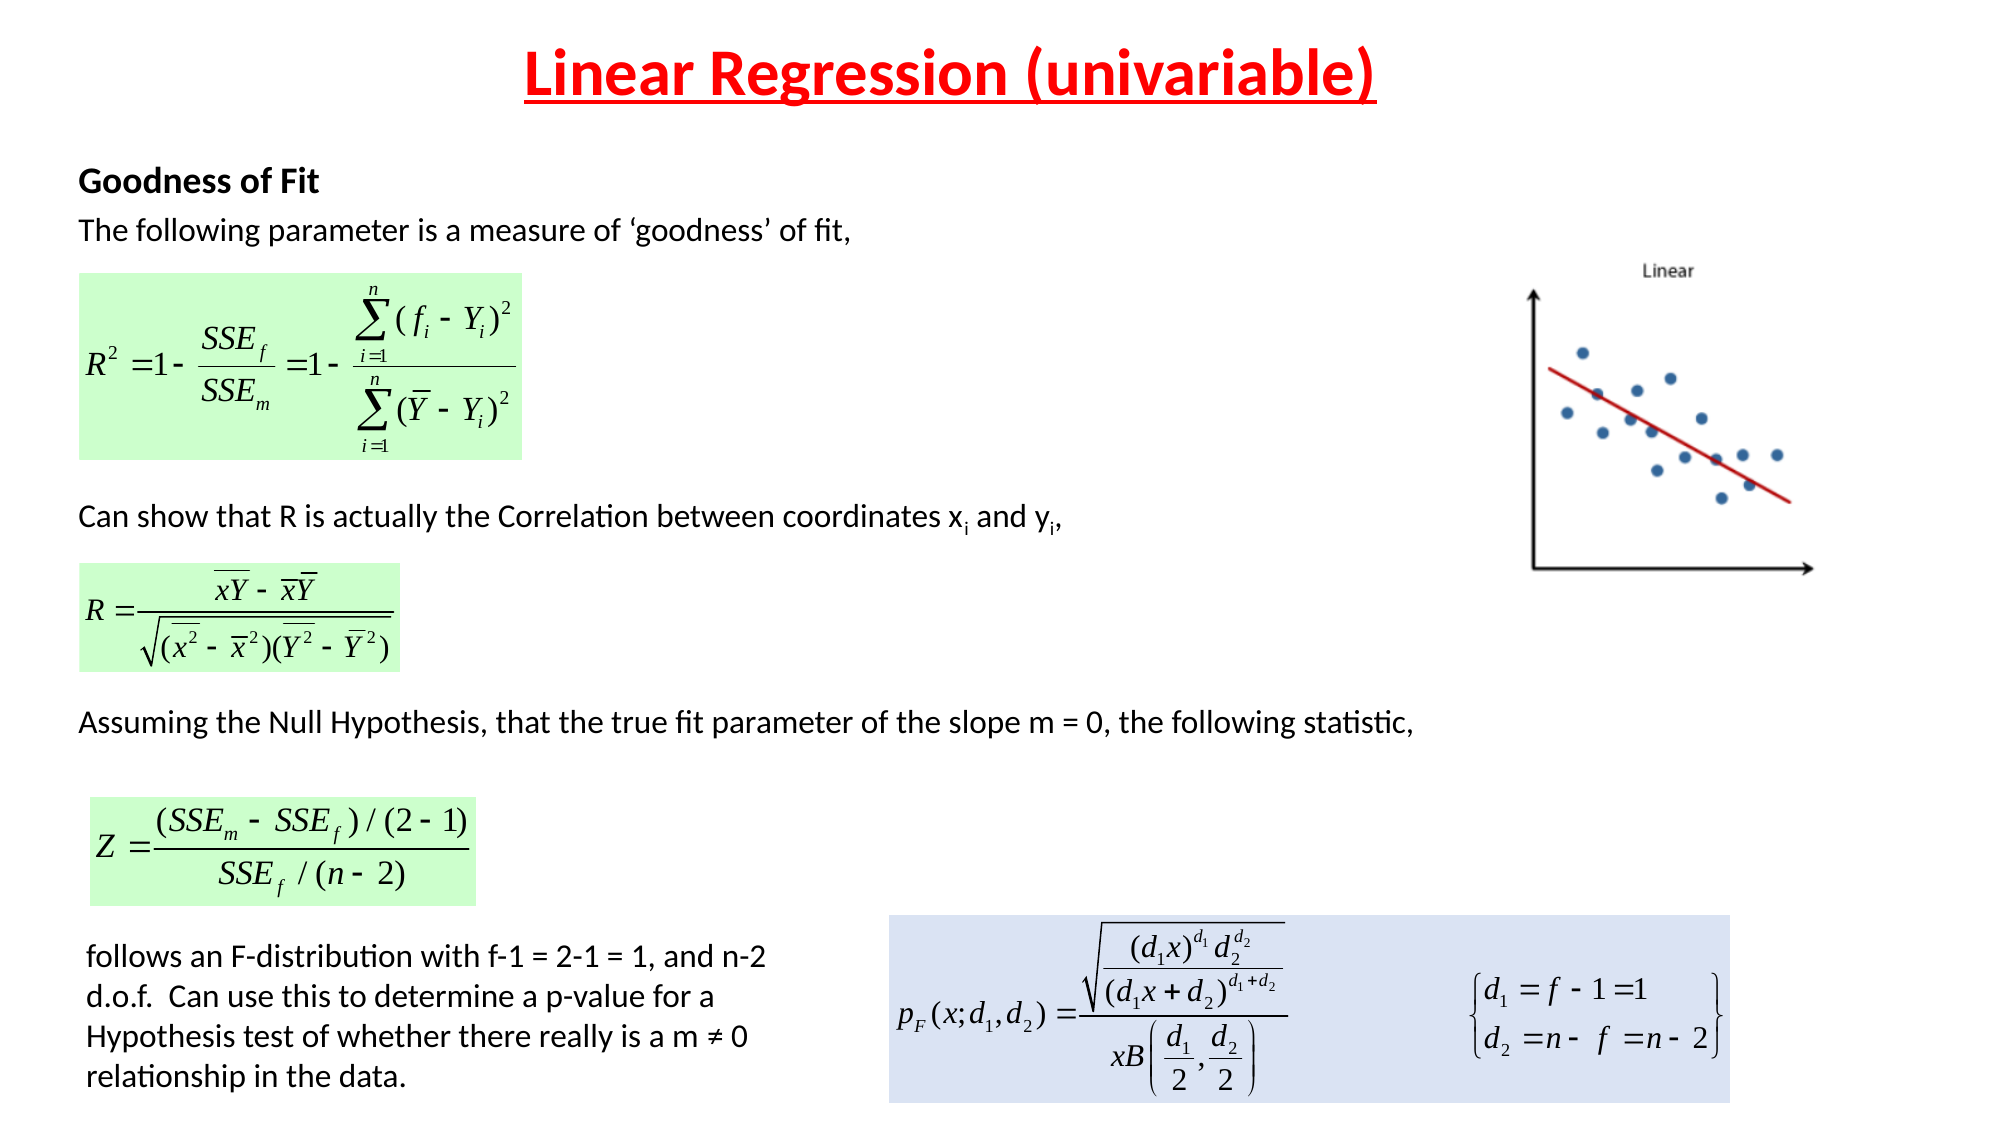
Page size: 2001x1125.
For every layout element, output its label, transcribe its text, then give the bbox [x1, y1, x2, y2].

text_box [79, 273, 523, 460]
picture [1509, 249, 1832, 588]
text_box Can show that R is actually the Correlation between coordinates xi and yi, [63, 486, 1239, 547]
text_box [79, 562, 401, 673]
text_box Linear Regression (univariable) [509, 21, 1417, 117]
text_box Goodness of Fit [63, 148, 379, 201]
text_box The following parameter is a measure of ‘goodness’ of fit, [63, 201, 928, 256]
text_box Assuming the Null Hypothesis, that the true fit parameter of the slope m = 0, the following statistic, [63, 692, 1452, 748]
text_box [89, 797, 477, 906]
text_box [889, 915, 1730, 1104]
text_box follows an F-distribution with f-1 = 2-1 = 1, and n-2 d.o.f. Can use this to determine a p-value for a Hypothesis test of whether there really is a m ≠ 0 relationship in the data. [71, 927, 794, 1102]
